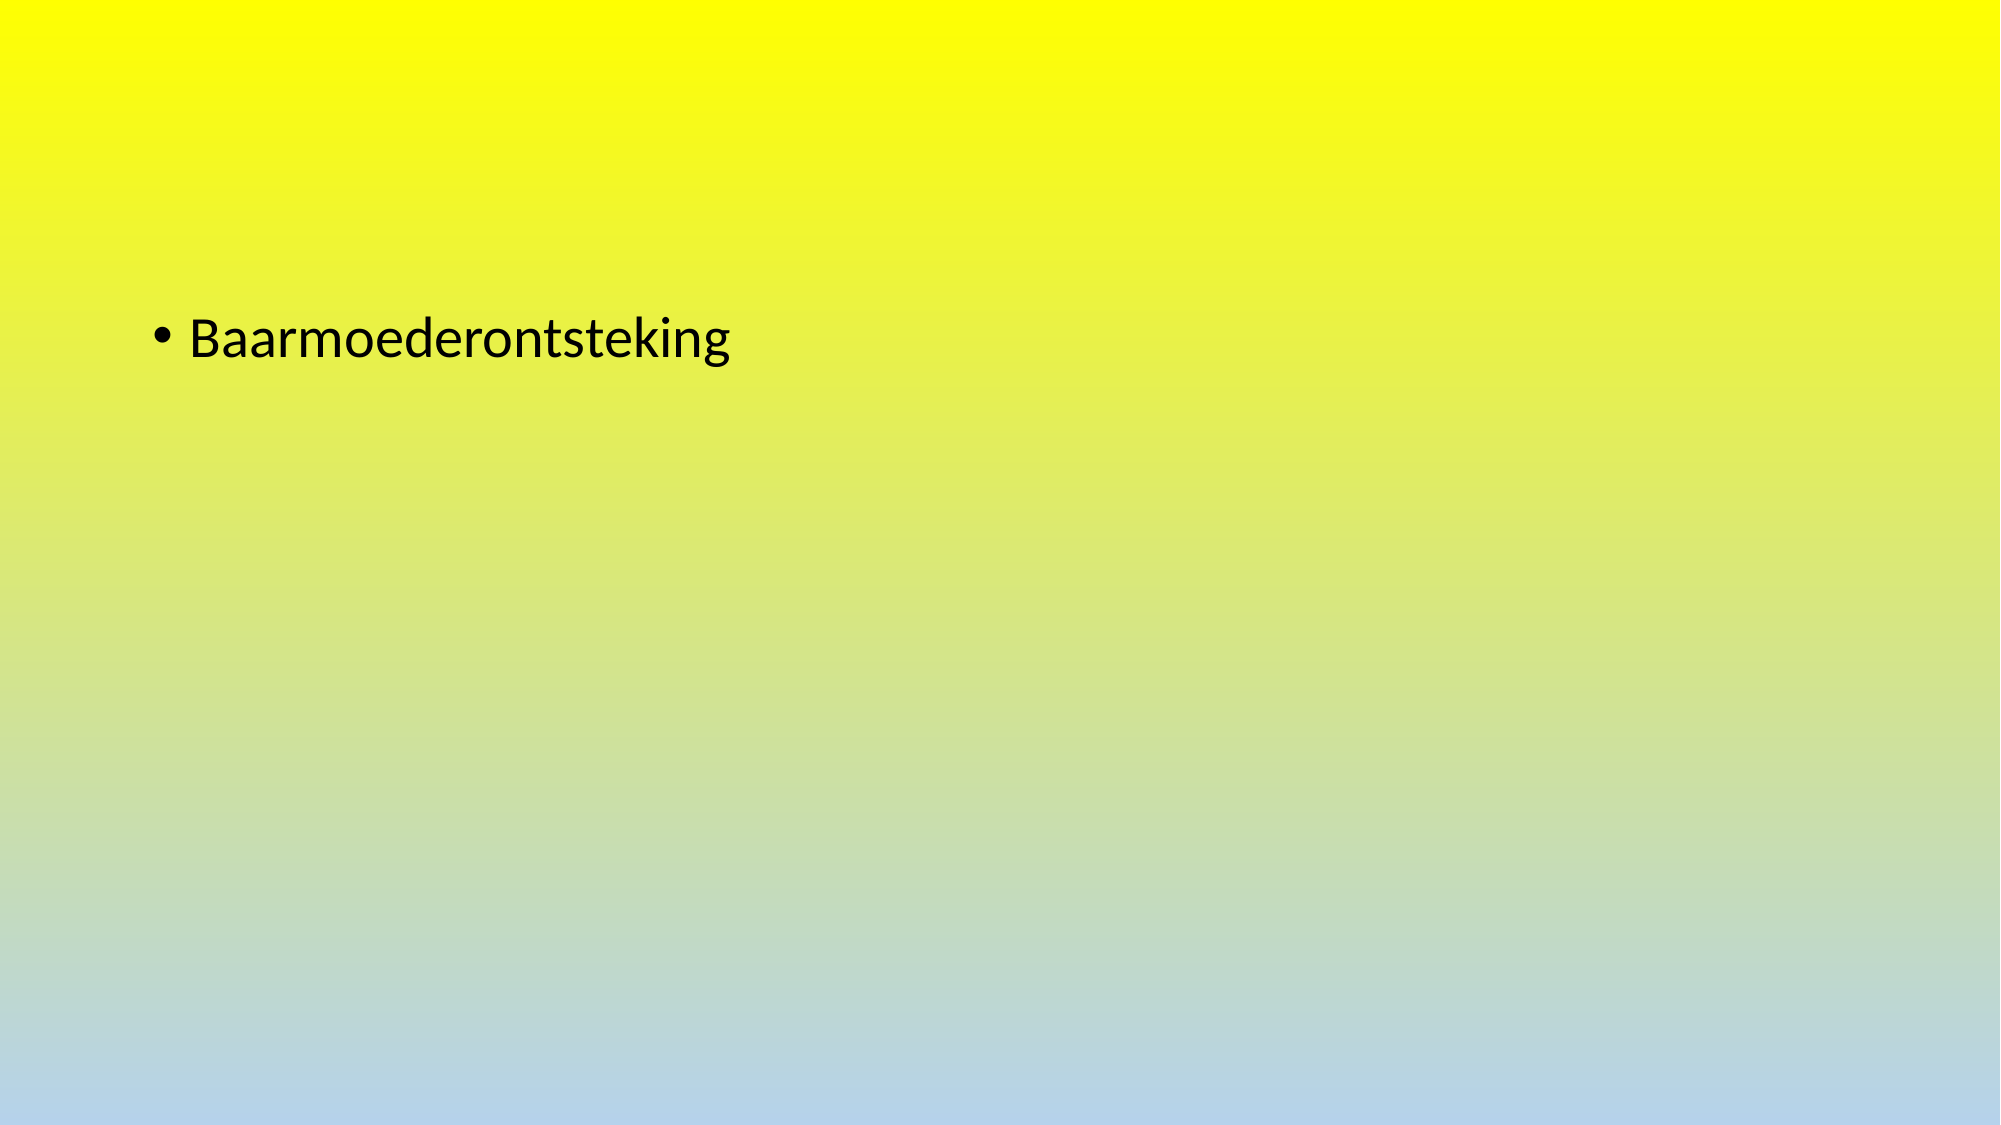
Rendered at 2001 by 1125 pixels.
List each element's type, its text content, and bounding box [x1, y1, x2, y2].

list Baarmoederontsteking [137, 299, 1863, 1014]
